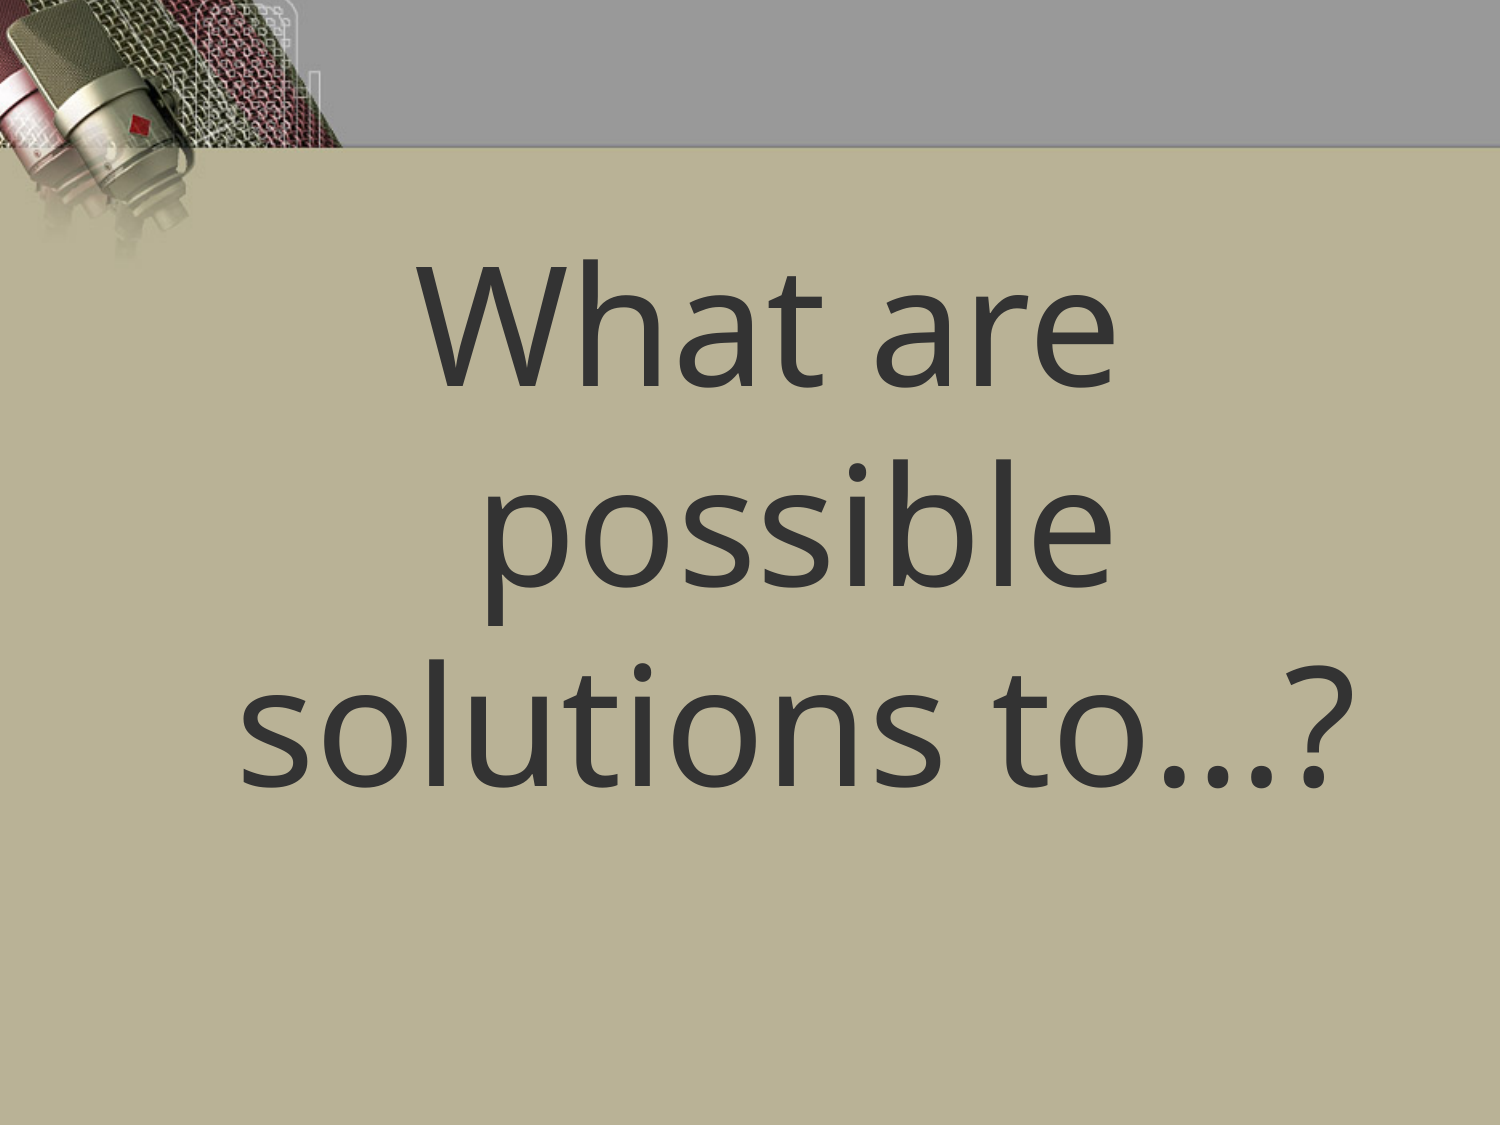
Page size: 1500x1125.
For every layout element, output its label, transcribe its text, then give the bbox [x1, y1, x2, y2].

picture [0, 0, 1500, 1125]
list What are possible solutions to…? [74, 212, 1463, 1051]
